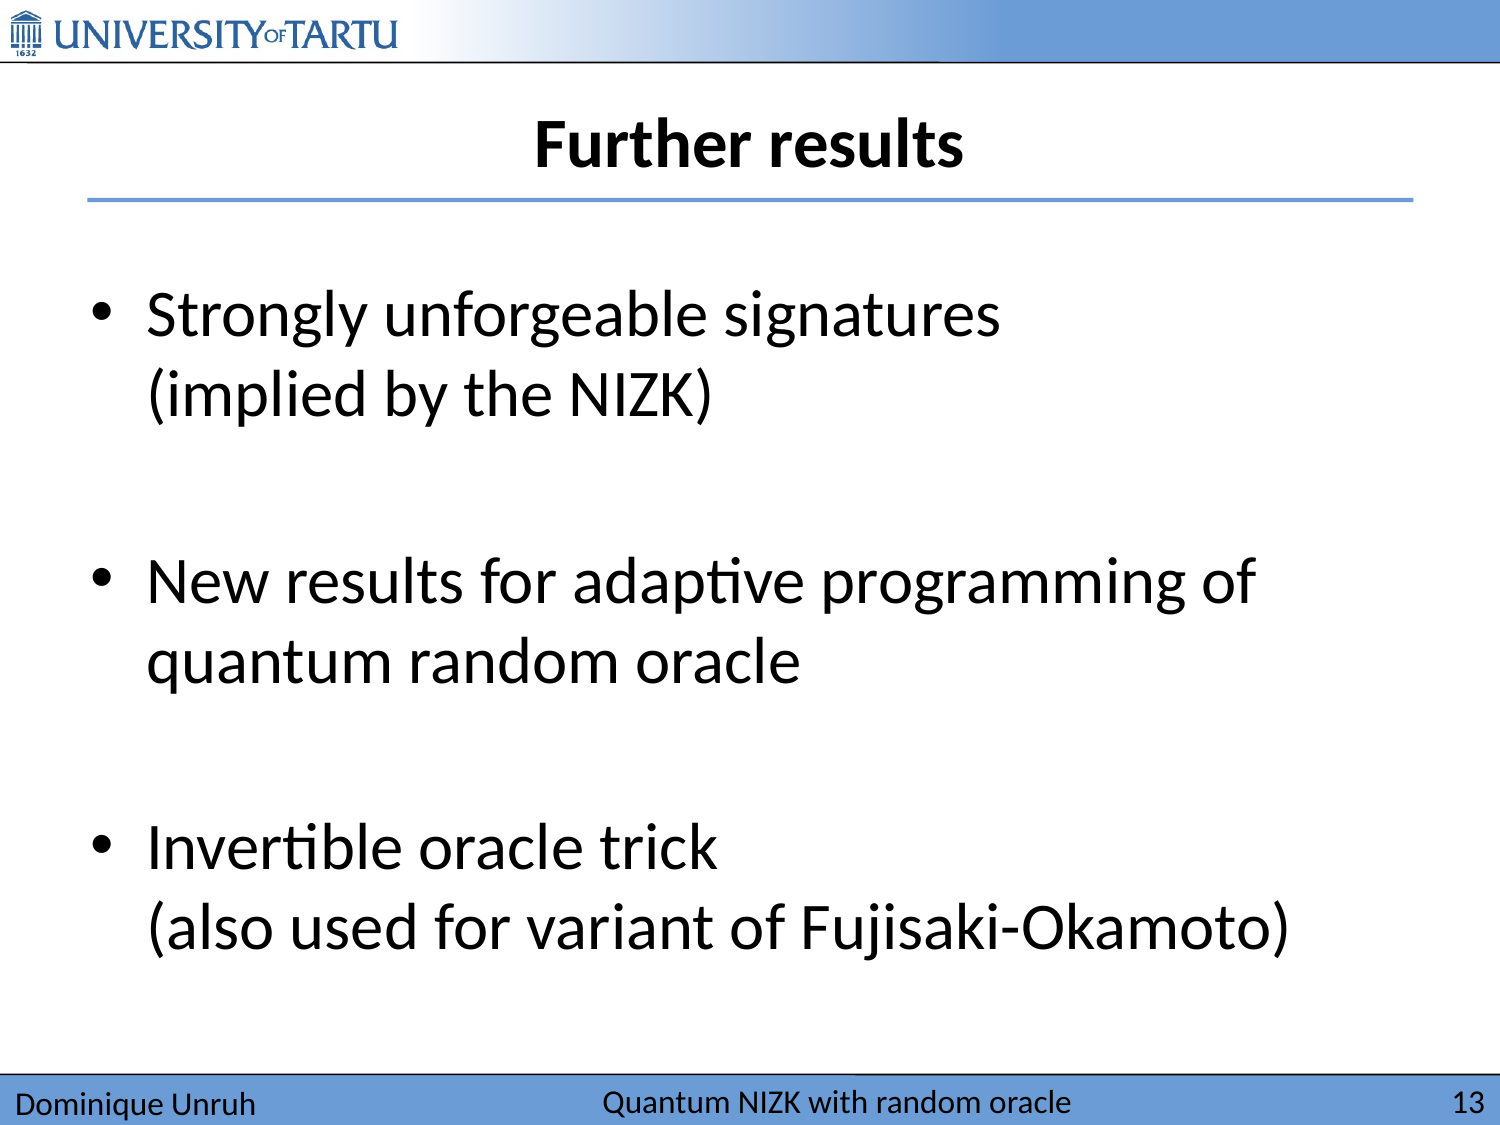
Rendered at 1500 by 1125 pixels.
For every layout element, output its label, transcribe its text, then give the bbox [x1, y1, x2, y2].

picture [0, 0, 407, 61]
footer Quantum NIZK with random oracle [362, 1074, 1313, 1125]
slide_number 13 [1400, 1074, 1500, 1125]
list Strongly unforgeable signatures (implied by the NIZK) New results for adaptive programming of quantum random oracle Invertible oracle trick (also used for variant of Fujisaki-Okamoto) [75, 262, 1425, 1005]
title Further results [87, 75, 1413, 203]
